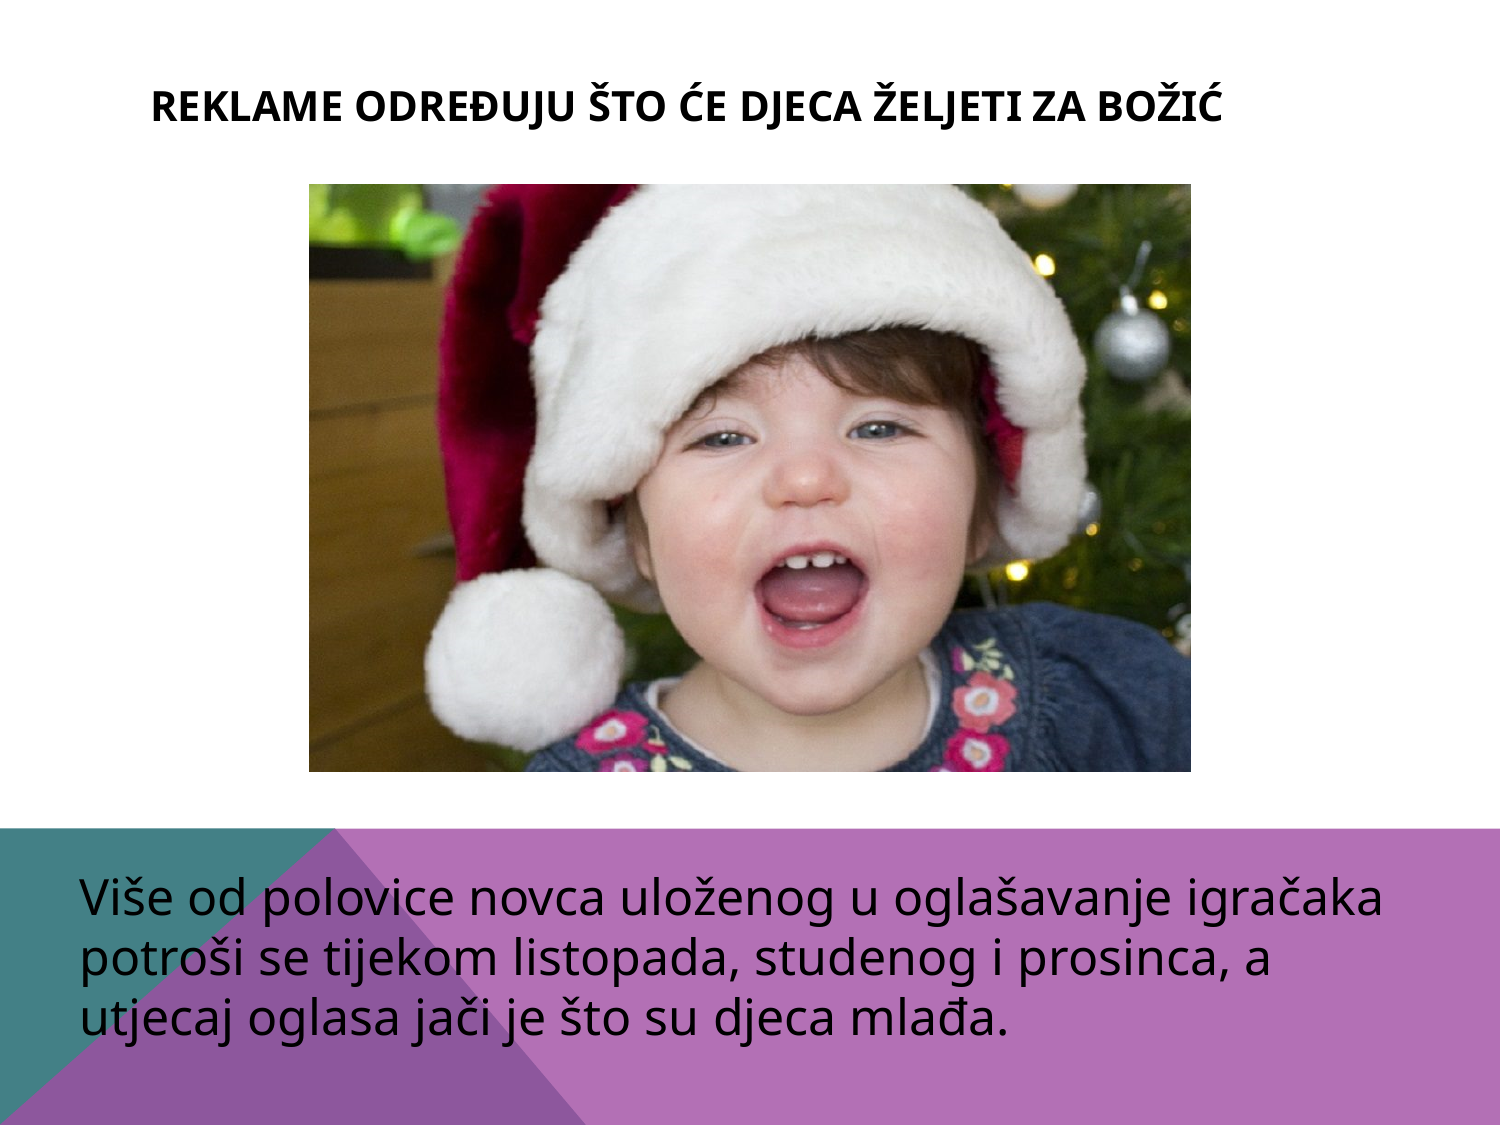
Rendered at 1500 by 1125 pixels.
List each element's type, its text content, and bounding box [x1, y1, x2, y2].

text_box Više od polovice novca uloženog u oglašavanje igračaka potroši se tijekom listopada, studenog i prosinca, a utjecaj oglasa jači je što su djeca mlađa. [64, 857, 1424, 1053]
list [309, 184, 1191, 772]
title Reklame određuju što će djeca željeti za Božić [135, 60, 1369, 150]
